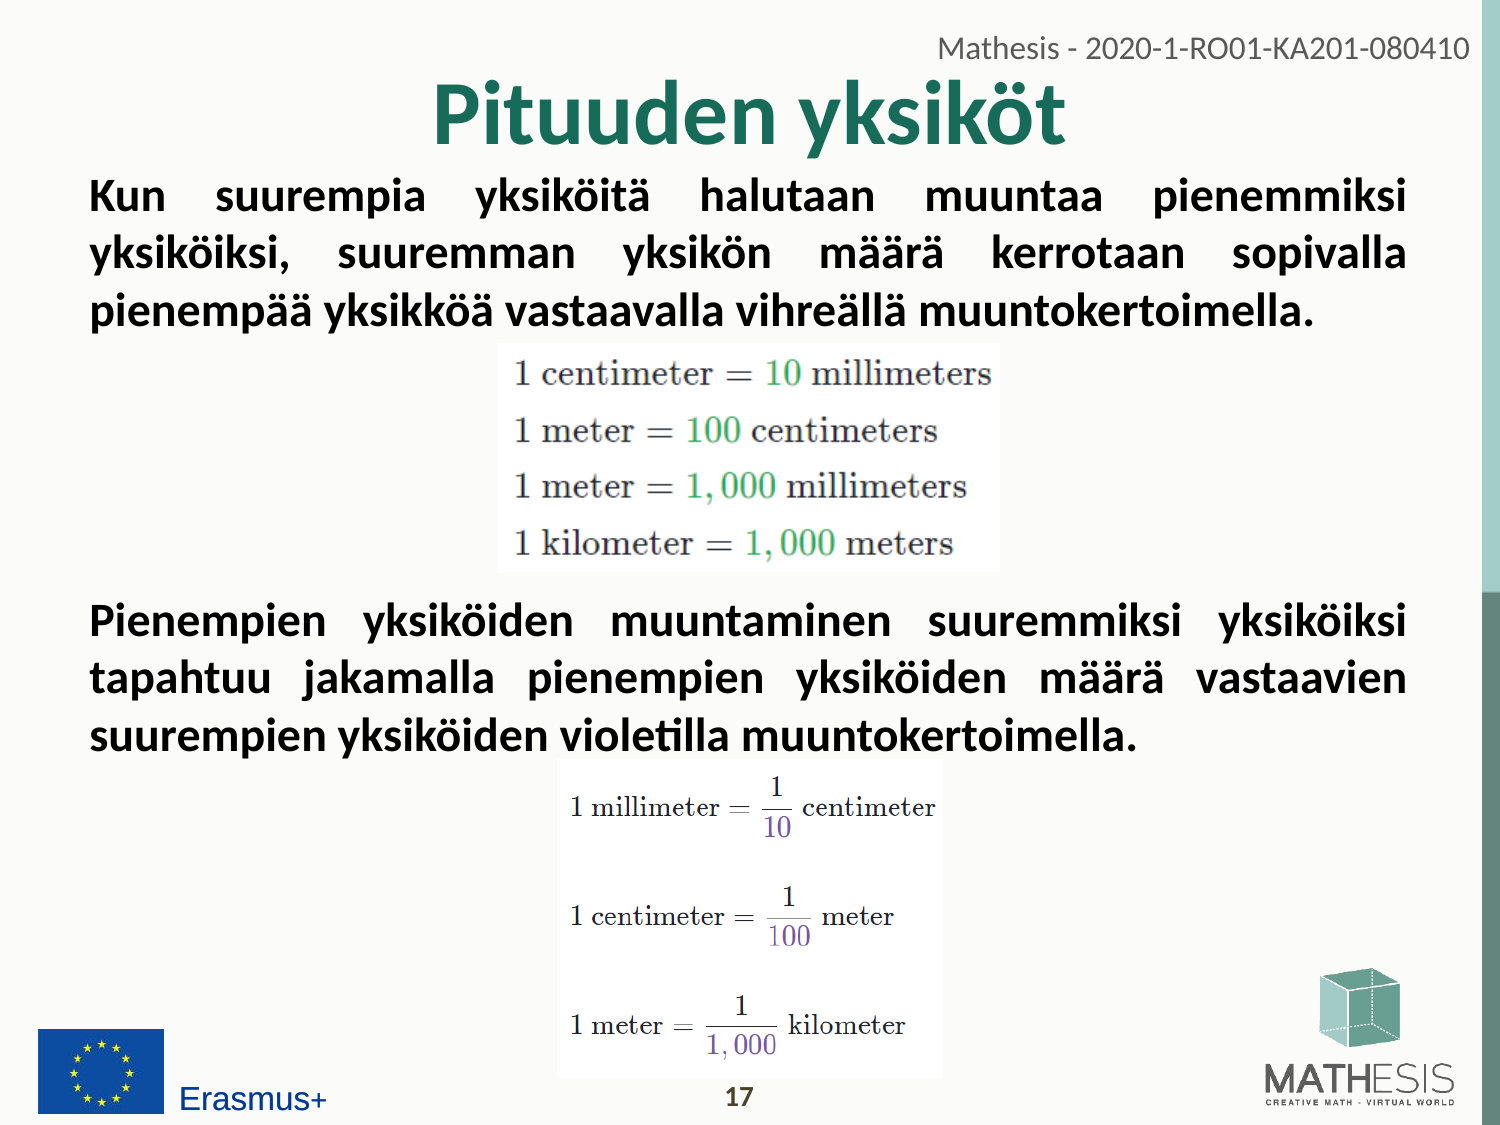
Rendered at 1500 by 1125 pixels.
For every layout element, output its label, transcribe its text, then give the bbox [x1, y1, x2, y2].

picture [38, 1029, 164, 1114]
title Pituuden yksiköt [75, 45, 1425, 155]
picture [556, 759, 944, 1078]
list Kun suurempia yksiköitä halutaan muuntaa pienemmiksi yksiköiksi, suuremman yksikön määrä kerrotaan sopivalla pienempää yksikköä vastaavalla vihreällä muuntokertoimella. Pienempien yksiköiden muuntaminen suuremmiksi yksiköiksi tapahtuu jakamalla pienempien yksiköiden määrä vastaavien suurempien yksiköiden violetilla muuntokertoimella. [74, 155, 1425, 899]
picture [498, 343, 1001, 573]
